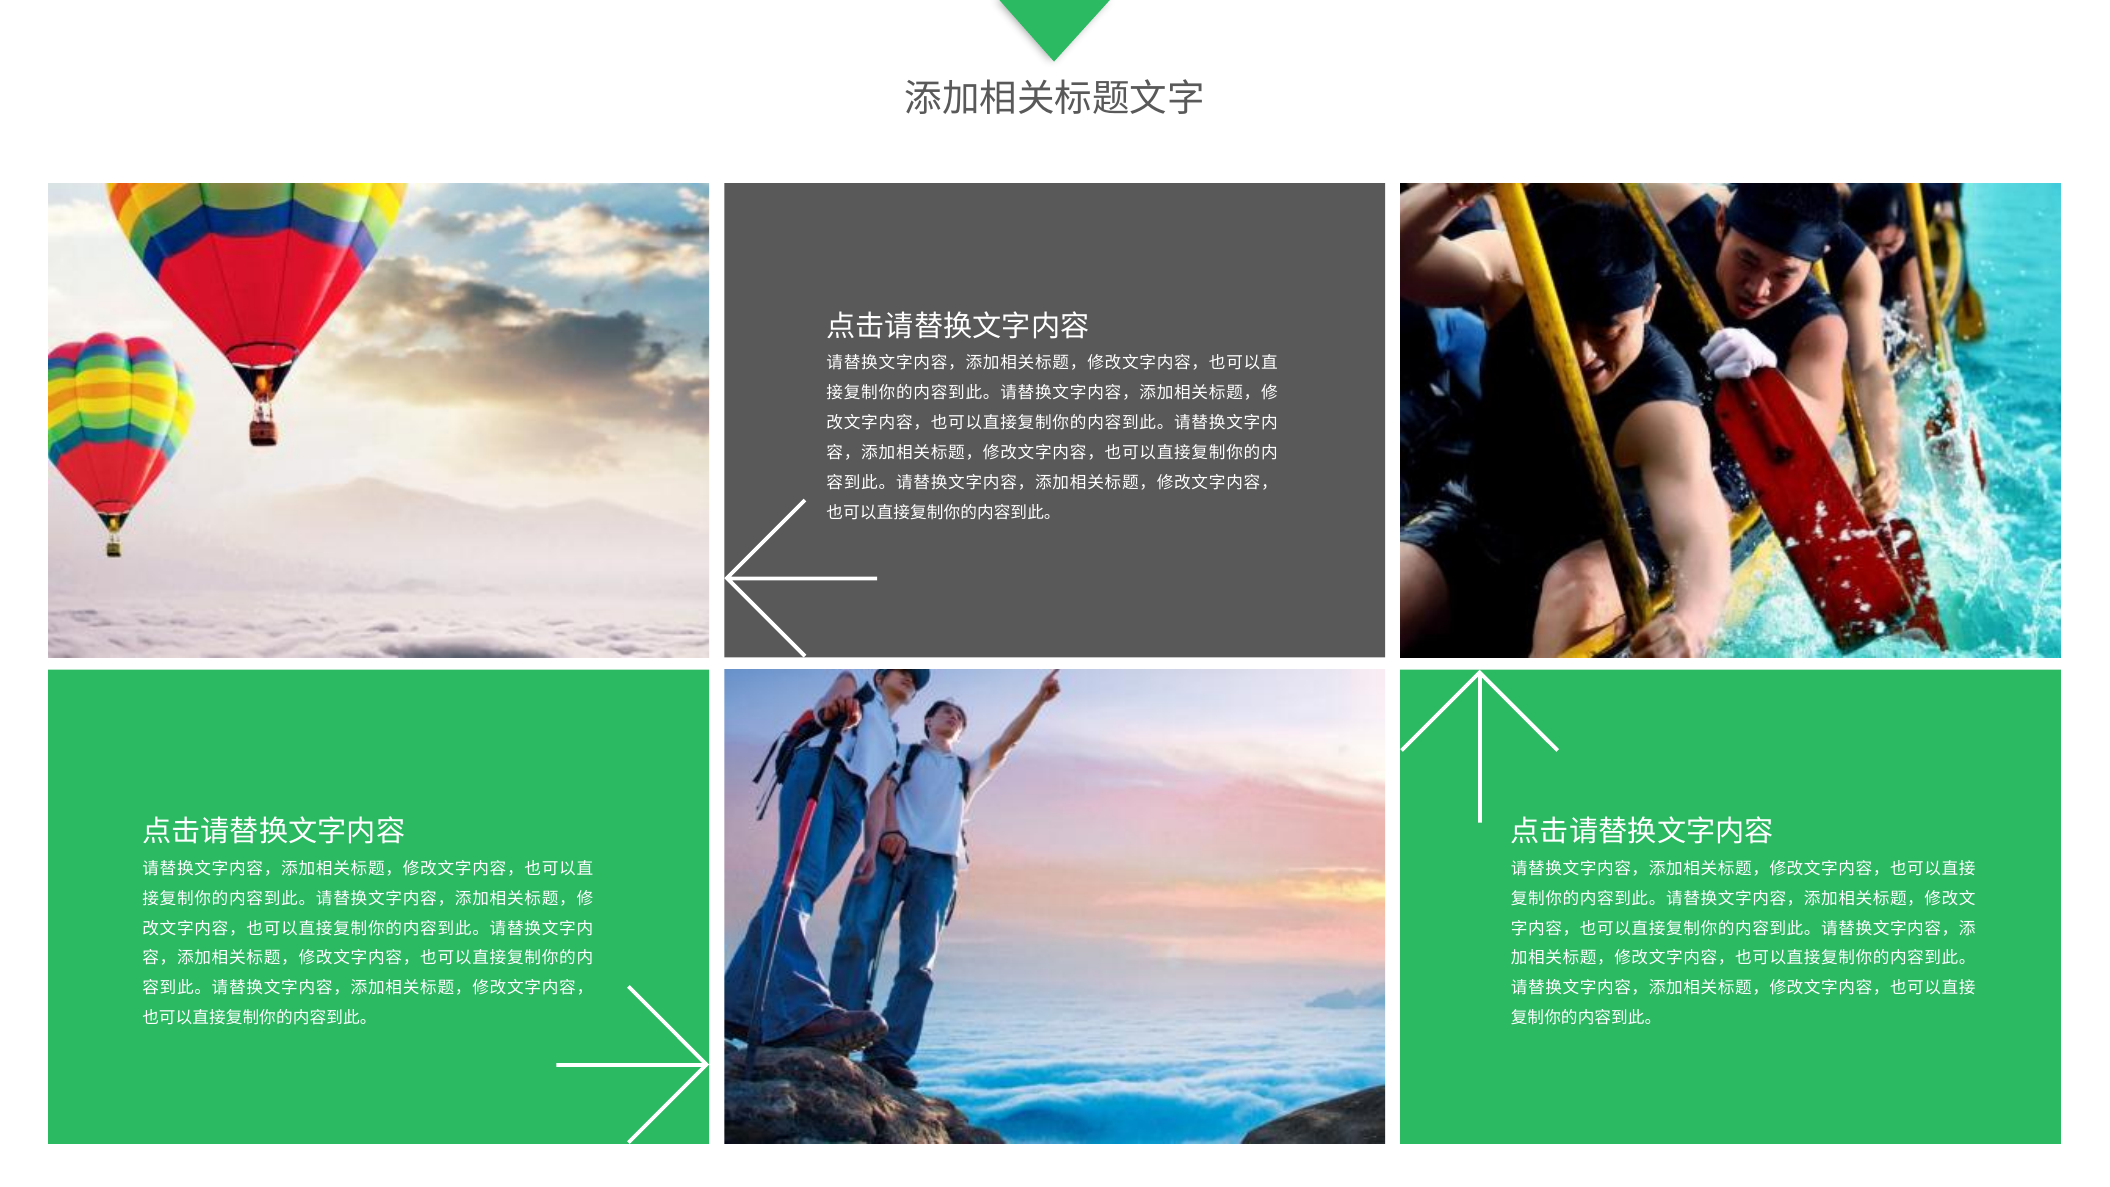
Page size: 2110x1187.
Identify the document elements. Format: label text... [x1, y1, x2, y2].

text_box 点击请替换文字内容 请替换文字内容，添加相关标题，修改文字内容，也可以直接复制你的内容到此。请替换文字内容，添加相关标题，修改文字内容，也可以直接复制你的内容到此。请替换文字内容，添加相关标题，修改文字内容，也可以直接复制你的内容到此。请替换文字内容，添加相关标题，修改文字内容，也可以直接复制你的内容到此。 [826, 289, 1279, 522]
text_box 点击请替换文字内容 请替换文字内容，添加相关标题，修改文字内容，也可以直接复制你的内容到此。请替换文字内容，添加相关标题，修改文字内容，也可以直接复制你的内容到此。请替换文字内容，添加相关标题，修改文字内容，也可以直接复制你的内容到此。请替换文字内容，添加相关标题，修改文字内容，也可以直接复制你的内容到此。 [142, 795, 594, 1028]
text_box [47, 669, 710, 1145]
text_box [997, 0, 1112, 64]
text_box [722, 497, 879, 659]
text_box [1399, 669, 2062, 1145]
text_box [1398, 668, 1561, 824]
text_box 添加相关标题文字 [871, 67, 1238, 125]
text_box [47, 182, 710, 658]
text_box [723, 669, 1386, 1145]
text_box [555, 983, 711, 1146]
text_box [723, 182, 1386, 658]
text_box 点击请替换文字内容 请替换文字内容，添加相关标题，修改文字内容，也可以直接复制你的内容到此。请替换文字内容，添加相关标题，修改文字内容，也可以直接复制你的内容到此。请替换文字内容，添加相关标题，修改文字内容，也可以直接复制你的内容到此。请替换文字内容，添加相关标题，修改文字内容，也可以直接复制你的内容到此。 [1510, 795, 1976, 1028]
text_box [1399, 182, 2062, 658]
